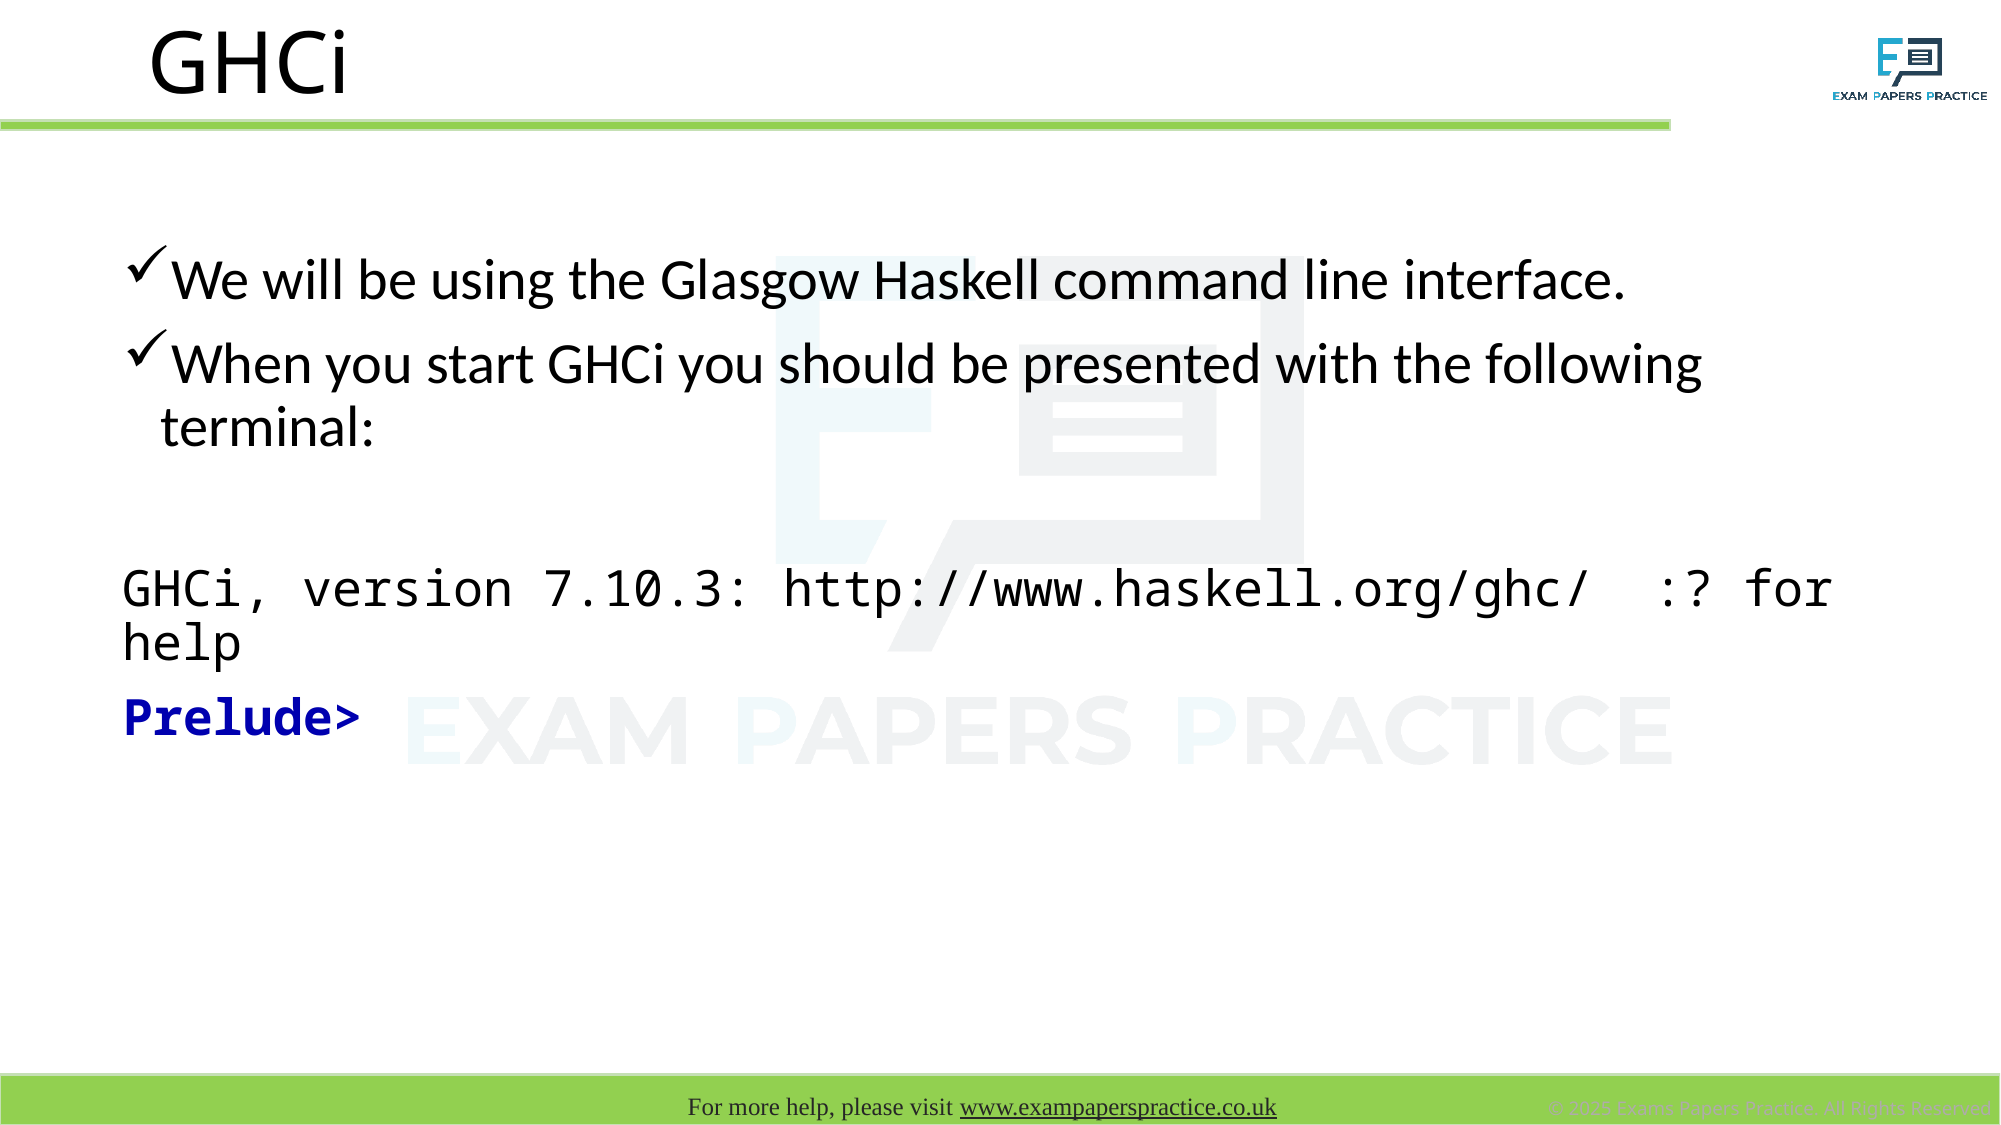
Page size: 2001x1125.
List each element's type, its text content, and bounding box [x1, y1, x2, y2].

list We will be using the Glasgow Haskell command line interface. When you start GHCi you should be presented with the following terminal: GHCi, version 7.10.3: http://www.haskell.org/ghc/ :? for help Prelude> [107, 241, 1934, 956]
title GHCi [132, 11, 1858, 121]
